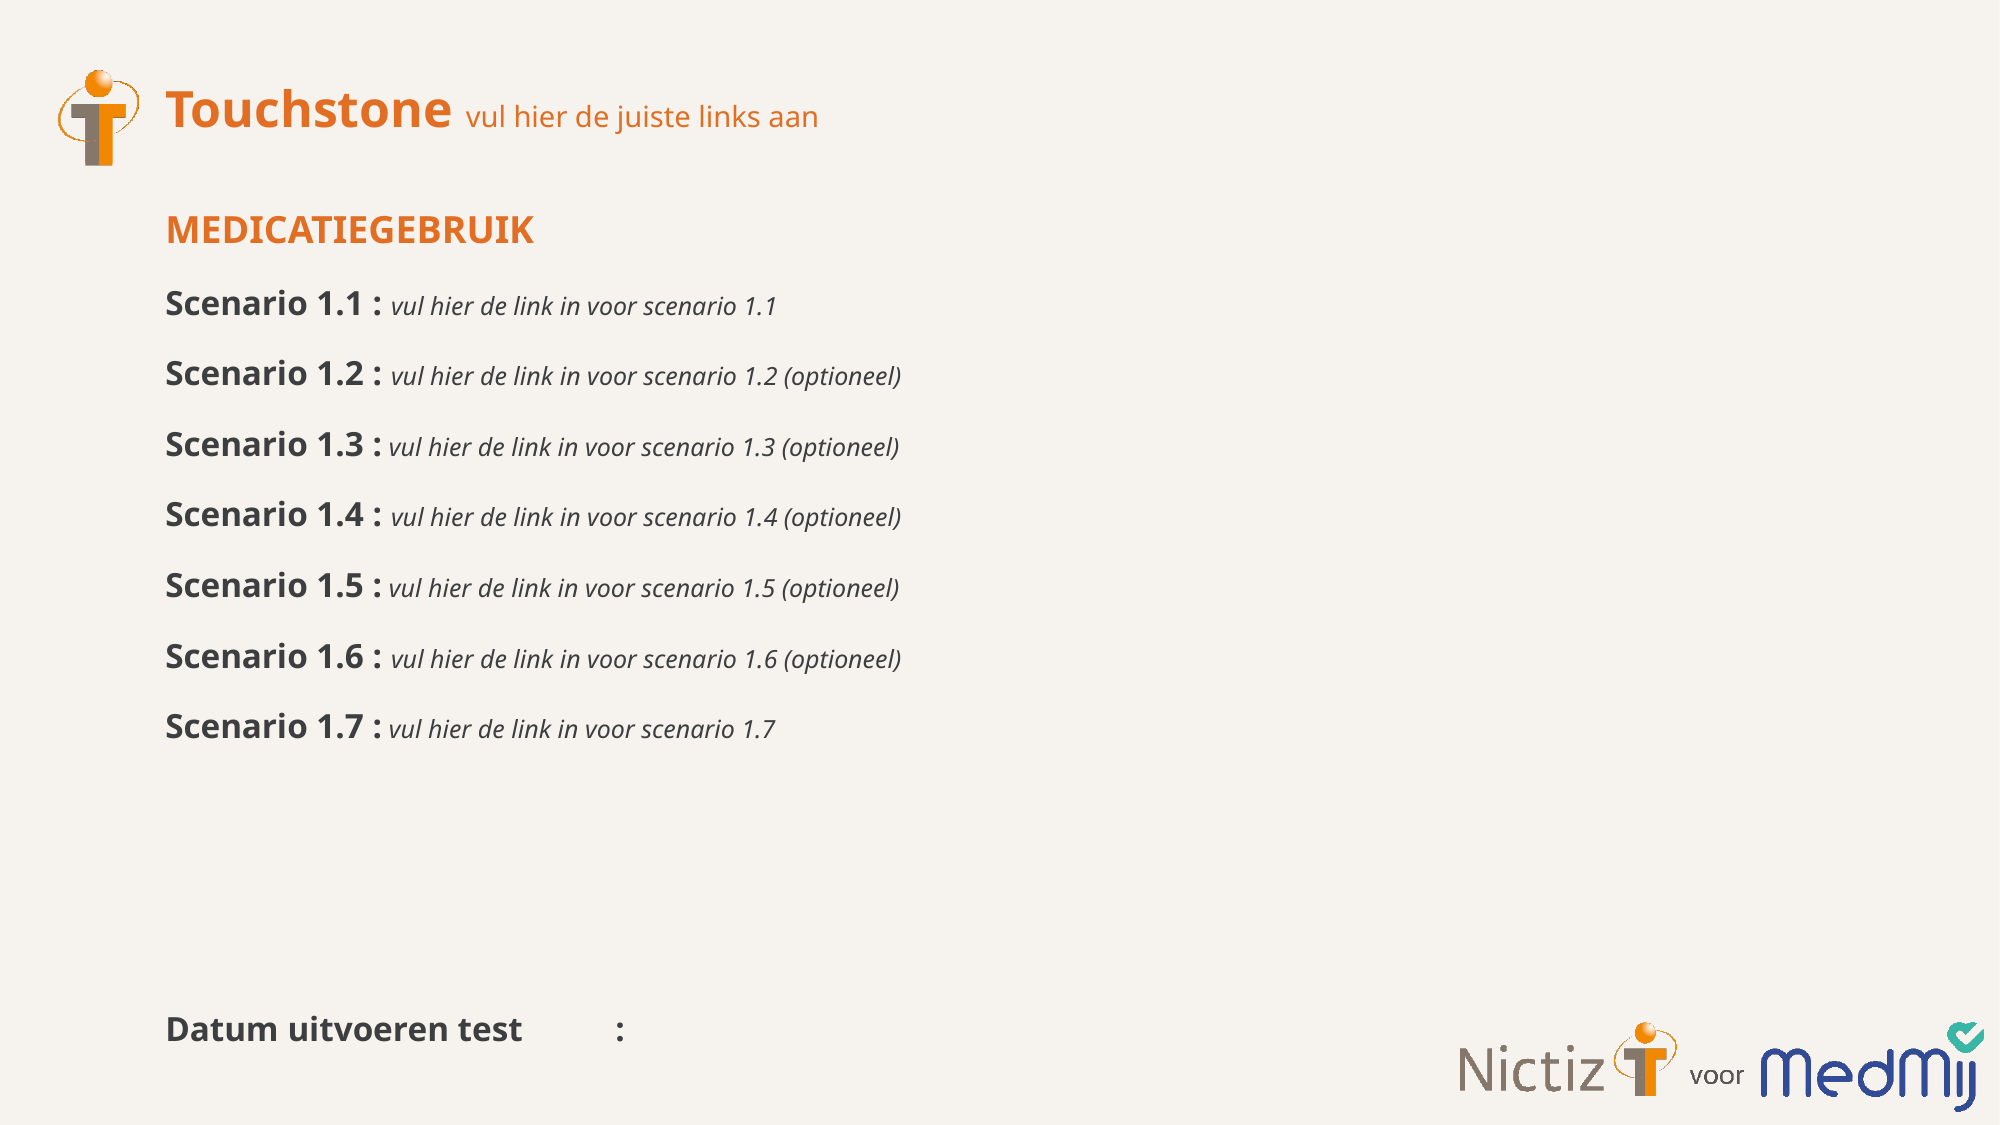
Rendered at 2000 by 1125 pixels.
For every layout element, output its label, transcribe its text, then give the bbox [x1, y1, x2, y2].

title Touchstone vul hier de juiste links aan [150, 76, 1850, 165]
list MEDICATIEGEBRUIK Scenario 1.1 : vul hier de link in voor scenario 1.1 Scenario 1.2 : vul hier de link in voor scenario 1.2 (optioneel) Scenario 1.3 : vul hier de link in voor scenario 1.3 (optioneel) Scenario 1.4 : vul hier de link in voor scenario 1.4 (optioneel) Scenario 1.5 : vul hier de link in voor scenario 1.5 (optioneel) Scenario 1.6 : vul hier de link in voor scenario 1.6 (optioneel) Scenario 1.7 : vul hier de link in voor scenario 1.7 Datum uitvoeren test : [150, 187, 1850, 1060]
picture [50, 66, 151, 187]
picture [1457, 1019, 1988, 1113]
